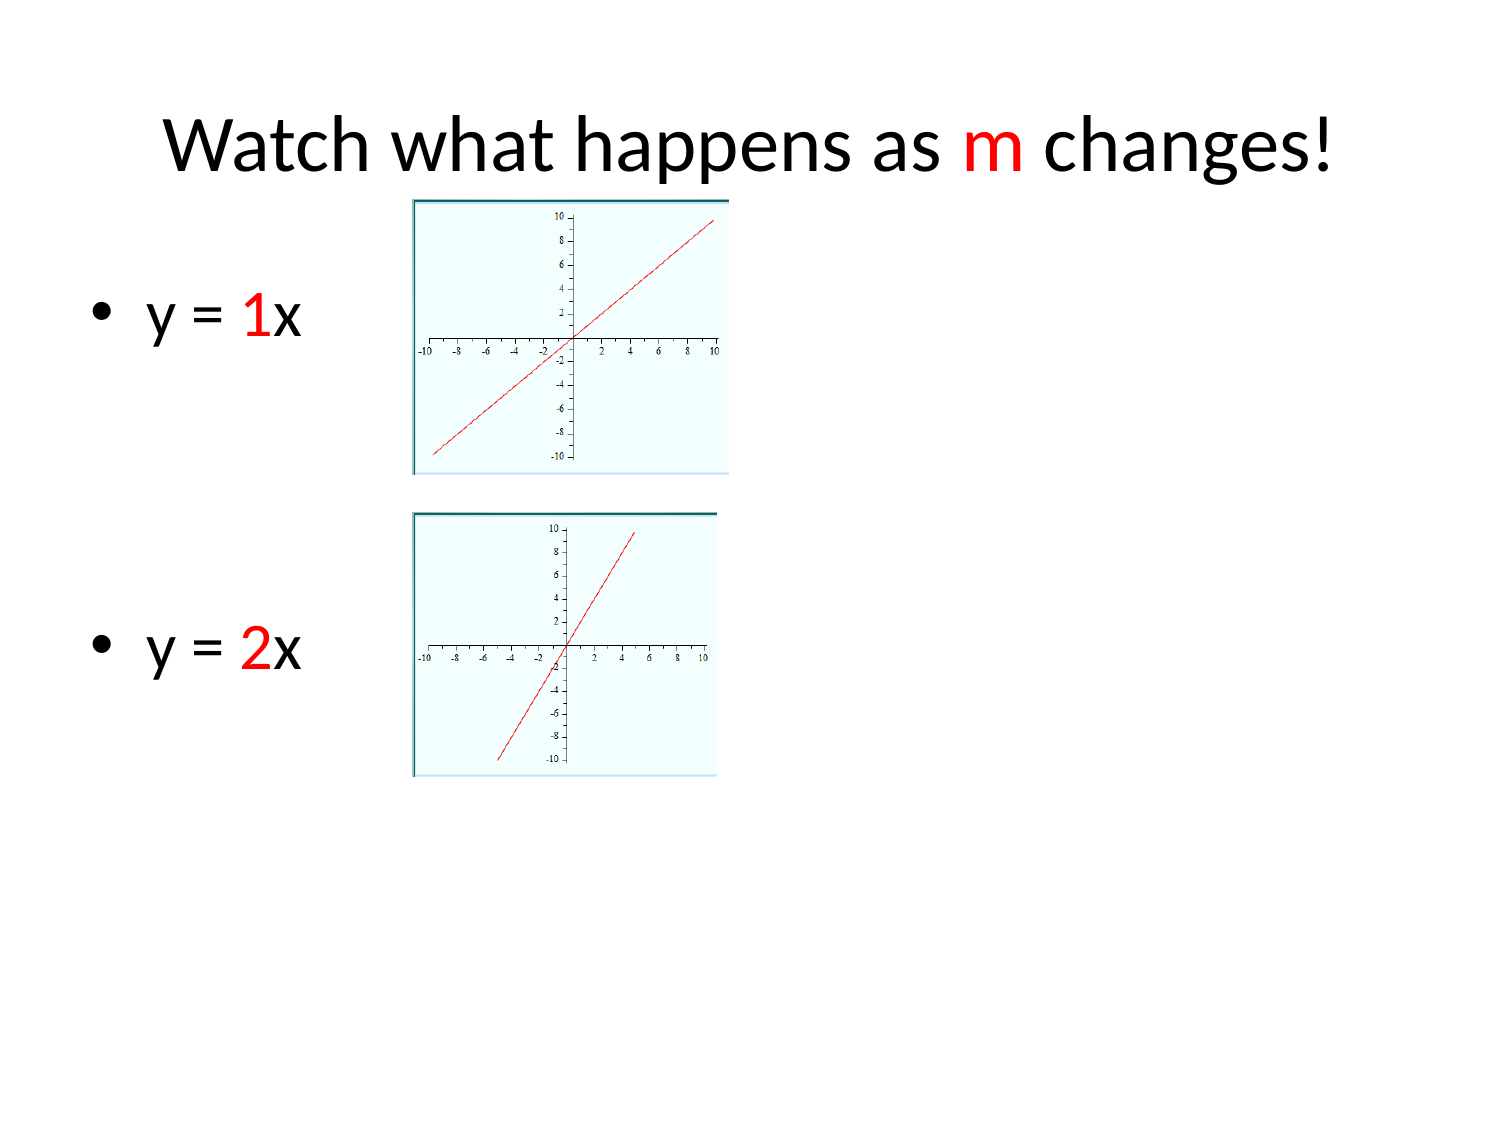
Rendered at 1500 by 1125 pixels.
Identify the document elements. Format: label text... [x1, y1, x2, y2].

picture [412, 512, 717, 778]
title Watch what happens as m changes! [75, 45, 1425, 233]
picture [412, 199, 729, 476]
list y = 1x y = 2x [75, 262, 1425, 1005]
